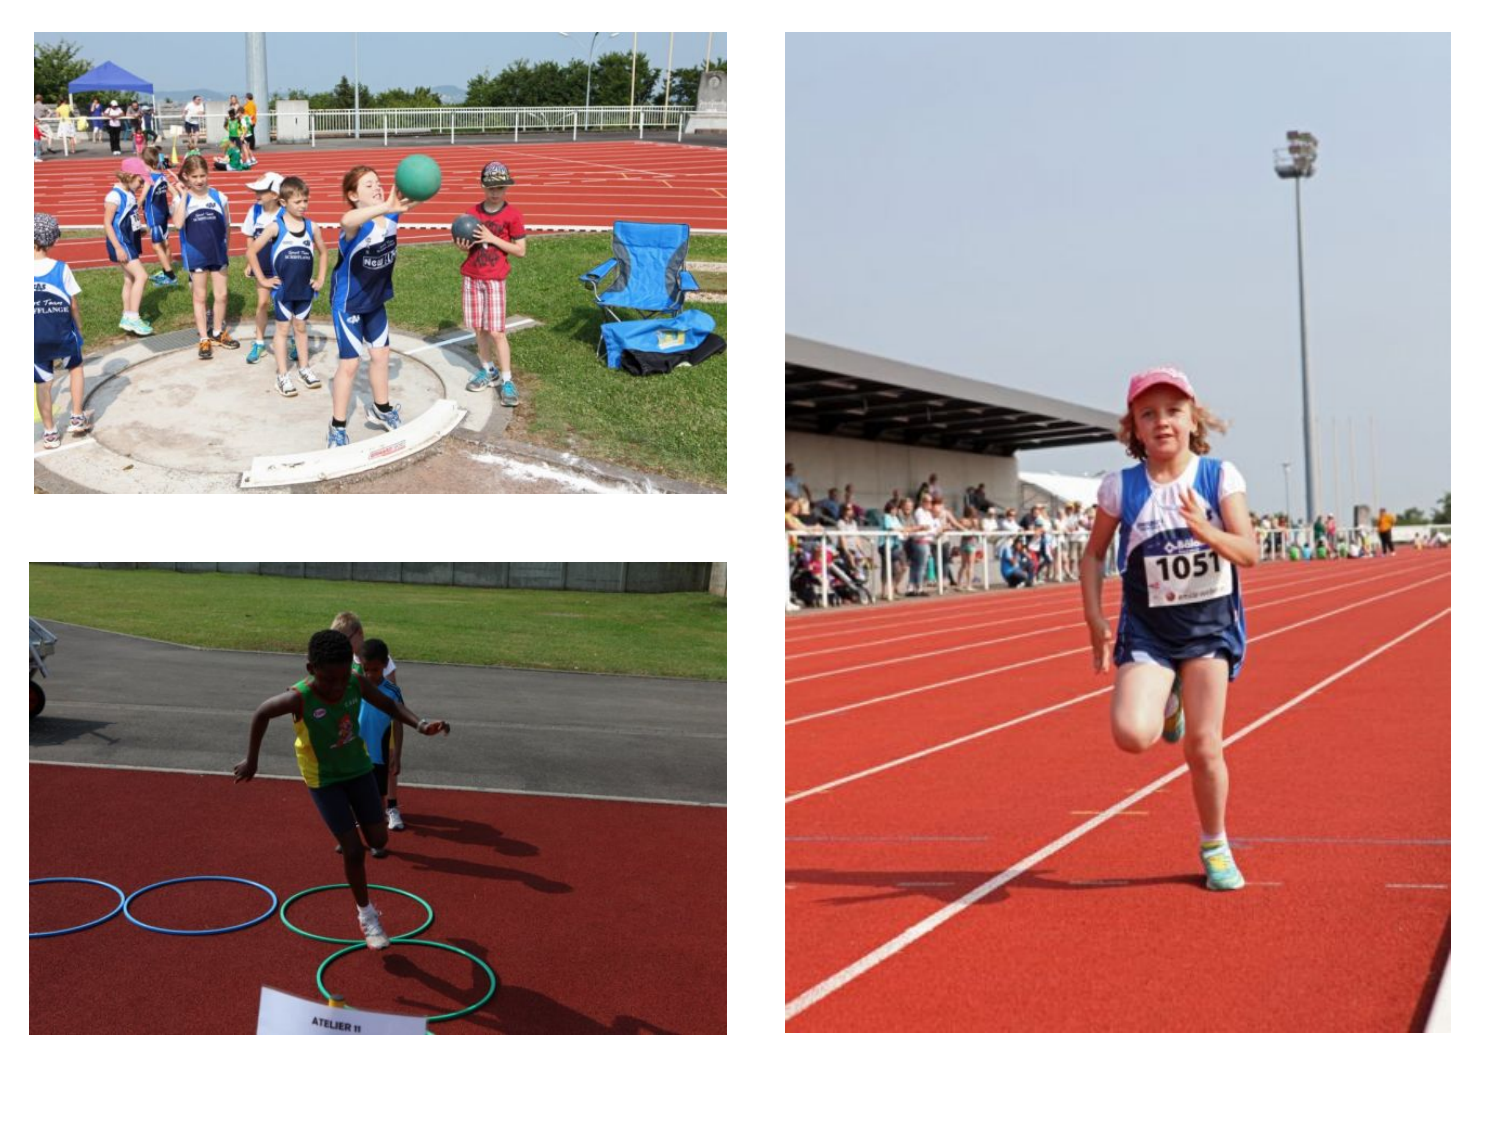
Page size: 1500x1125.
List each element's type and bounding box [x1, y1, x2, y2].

list [33, 32, 727, 494]
picture [29, 562, 727, 1036]
picture [785, 32, 1452, 1033]
